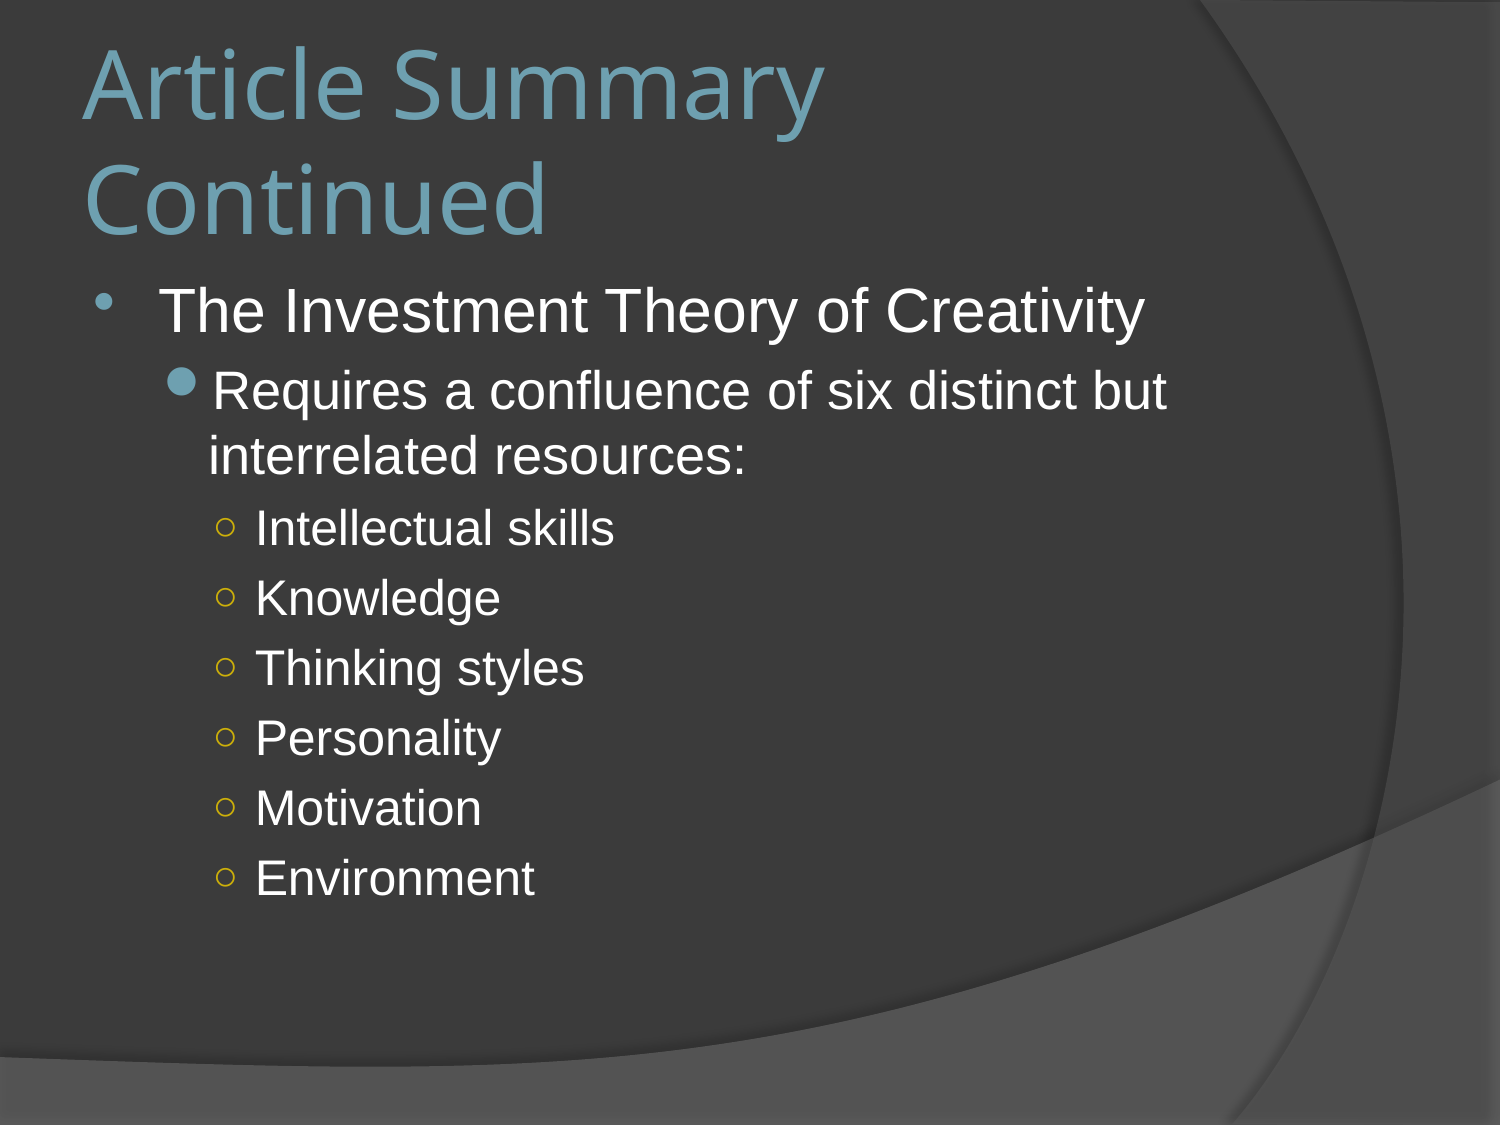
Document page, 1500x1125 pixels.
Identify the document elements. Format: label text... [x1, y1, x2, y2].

title Article Summary Continued [75, 45, 1300, 233]
list The Investment Theory of Creativity Requires a confluence of six distinct but interrelated resources: Intellectual skills Knowledge Thinking styles Personality Motivation Environment [75, 262, 1300, 1005]
